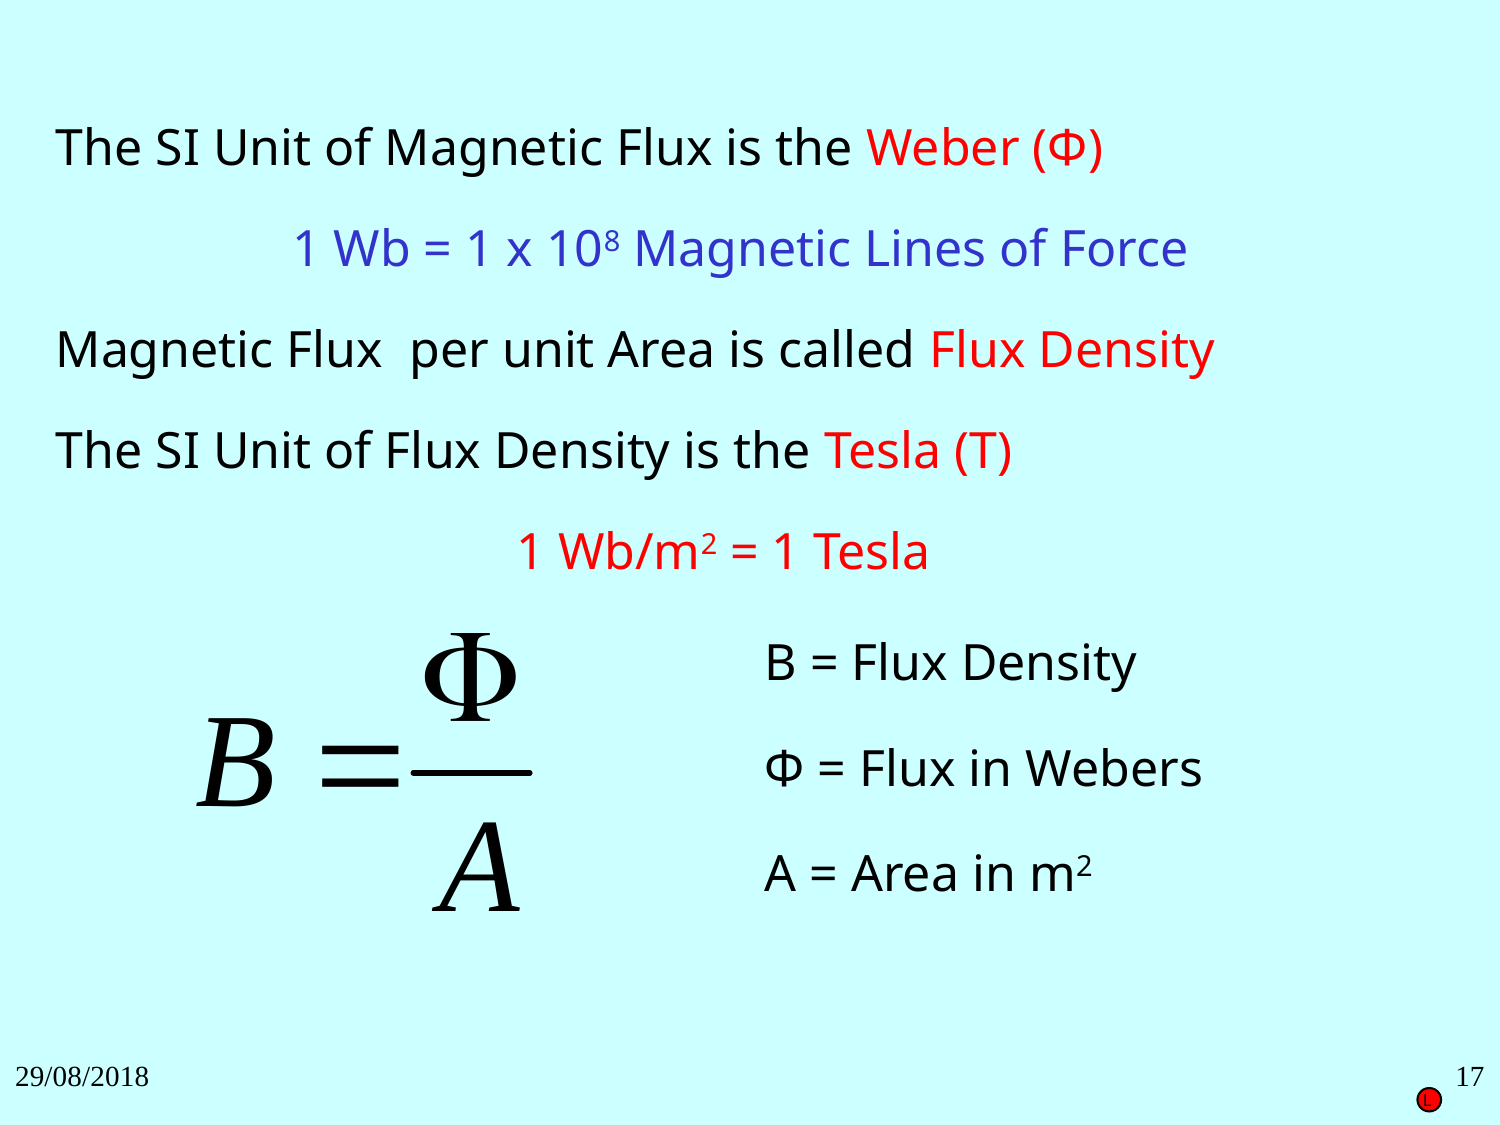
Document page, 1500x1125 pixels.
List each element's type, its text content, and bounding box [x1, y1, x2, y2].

text_box The SI Unit of Magnetic Flux is the Weber (Φ) [41, 107, 1459, 183]
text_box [170, 593, 556, 941]
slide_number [0, 1050, 313, 1125]
text_box Magnetic Flux per unit Area is called Flux Density [41, 309, 1459, 385]
slide_number 17 [1187, 1050, 1500, 1125]
text_box A = Area in m2 [750, 834, 1128, 909]
text_box 1 Wb = 1 x 108 Magnetic Lines of Force [277, 208, 1223, 284]
text_box L [1417, 1088, 1442, 1112]
text_box The SI Unit of Flux Density is the Tesla (T) [41, 411, 1459, 486]
text_box B = Flux Density [749, 623, 1317, 699]
text_box 1 Wb/m2 = 1 Tesla [502, 512, 999, 587]
text_box Φ = Flux in Webers [749, 728, 1317, 804]
